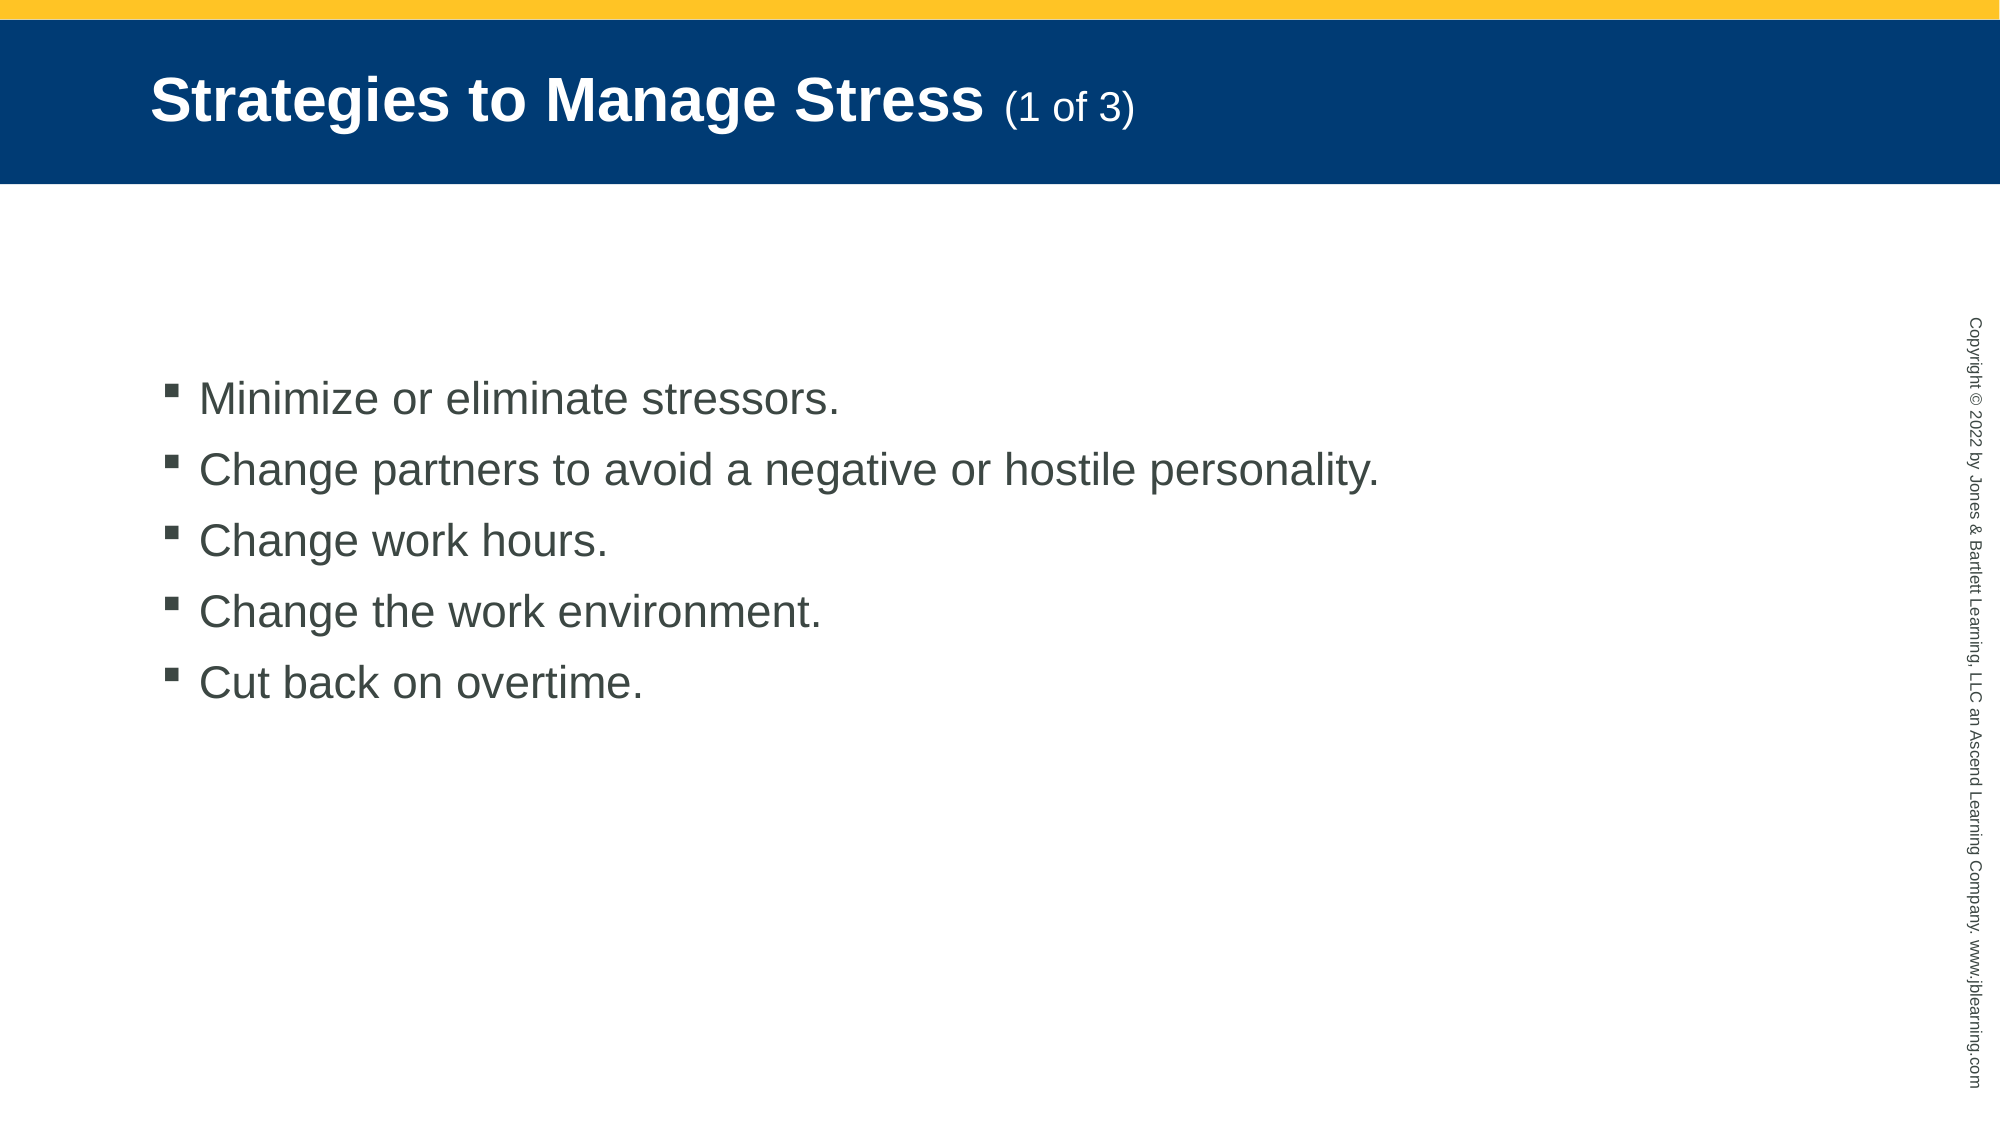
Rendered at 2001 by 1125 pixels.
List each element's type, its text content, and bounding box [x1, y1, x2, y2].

list Minimize or eliminate stressors. Change partners to avoid a negative or hostile personality. Change work hours. Change the work environment. Cut back on overtime. [146, 361, 1859, 1016]
title Strategies to Manage Stress (1 of 3) [0, 19, 2000, 185]
